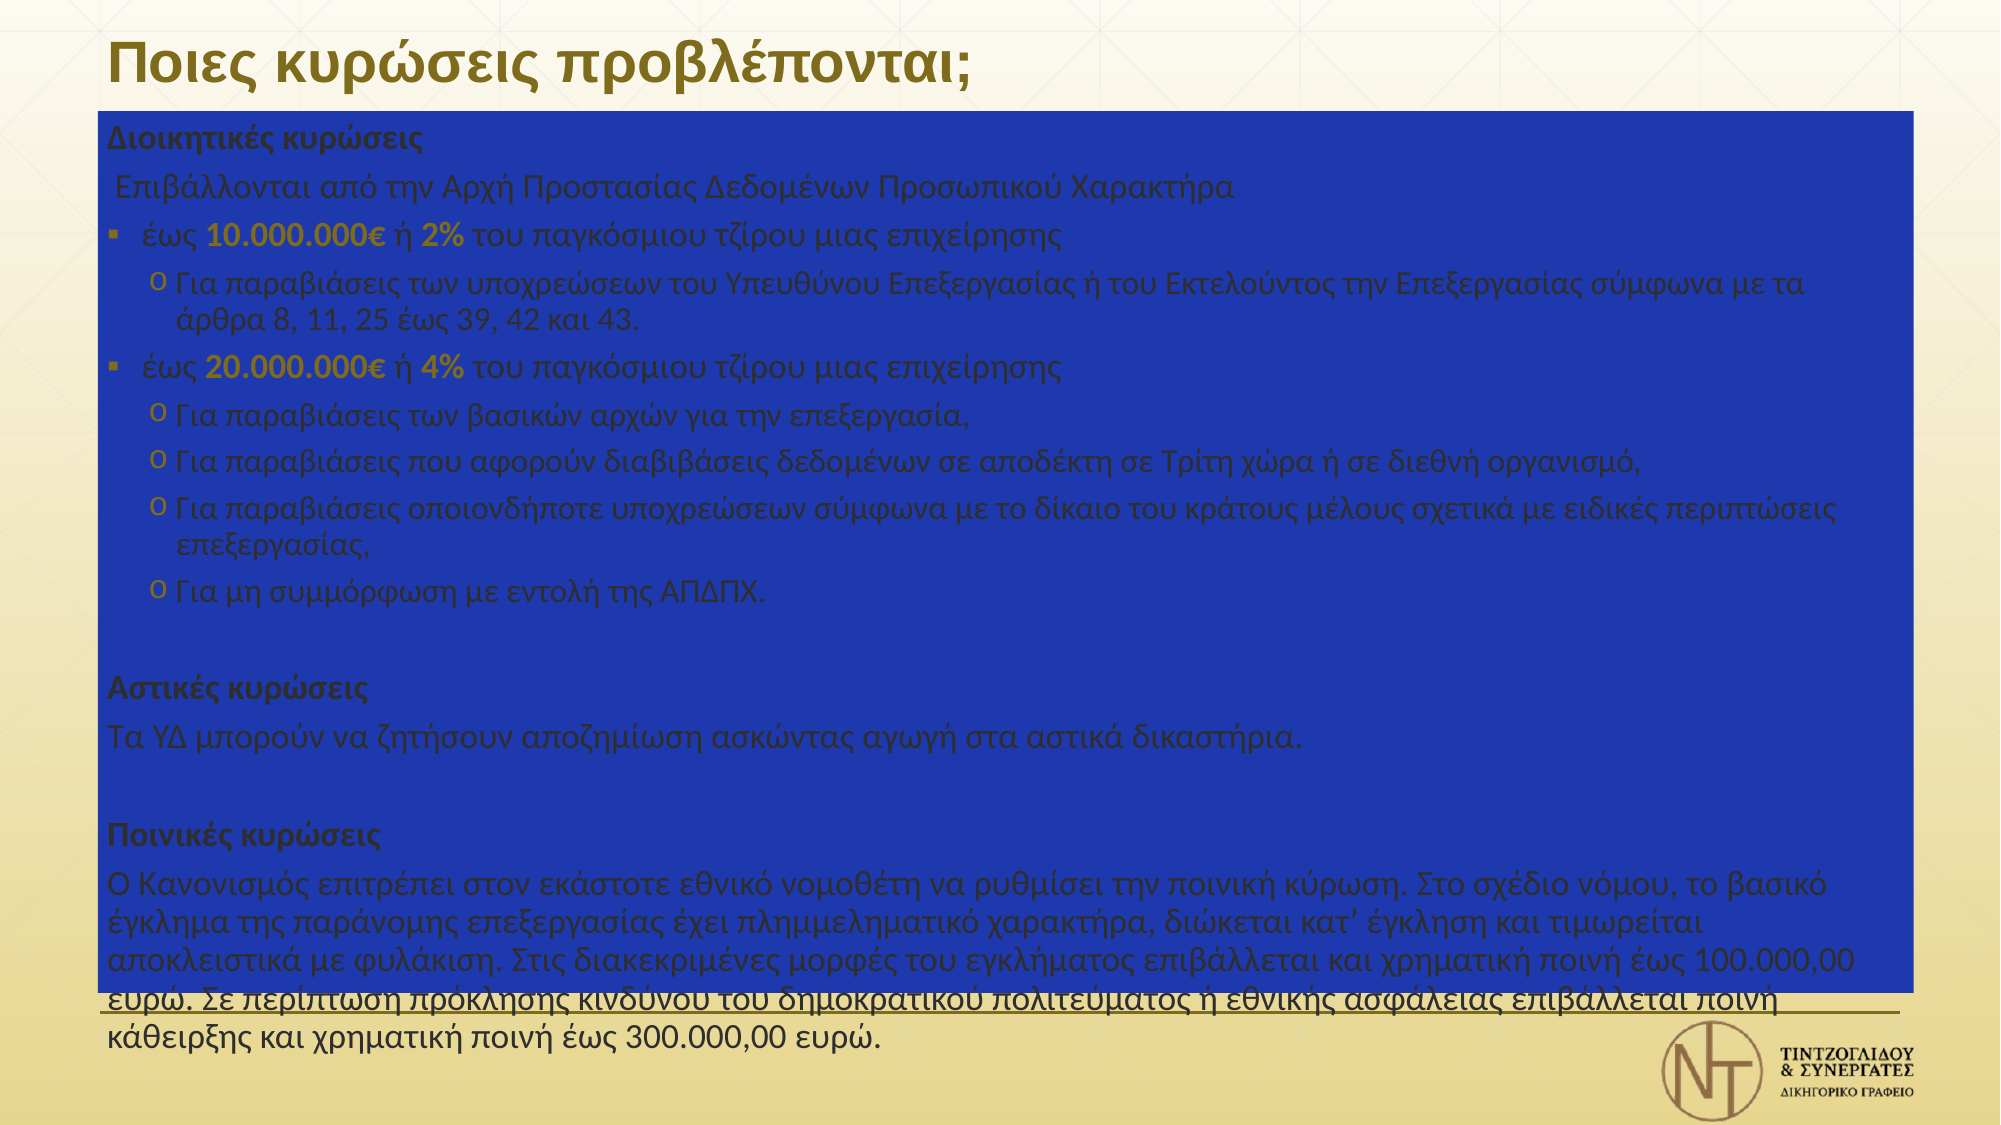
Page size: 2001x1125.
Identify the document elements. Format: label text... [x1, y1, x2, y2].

title Ποιες κυρώσεις προβλέπονται; [92, 77, 1668, 111]
text_box [1668, 110, 1915, 994]
picture [1661, 1020, 1914, 1122]
list Διοικητικές κυρώσεις Επιβάλλονται από την Αρχή Προστασίας Δεδομένων Προσωπικού Χαρακτήρα έως 10.000.000€ ή 2% του παγκόσμιου τζίρου μιας επιχείρησης Για παραβιάσεις των υποχρεώσεων του Υπευθύνου Επεξεργασίας ή του Εκτελούντος την Επεξεργασίας σύμφωνα με τα άρθρα 8, 11, 25 έως 39, 42 και 43. έως 20.000.000€ ή 4% του παγκόσμιου τζίρου μιας επιχείρησης Για παραβιάσεις των βασικών αρχών για την επεξεργασία, Για παραβιάσεις που αφορούν διαβιβάσεις δεδομένων σε αποδέκτη σε Τρίτη χώρα ή σε διεθνή οργανισμό, Για παραβιάσεις οποιονδήποτε υποχρεώσεων σύμφωνα με το δίκαιο του κράτους μέλους σχετικά με ειδικές περιπτώσεις επεξεργασίας, Για μη συμμόρφωση με εντολή της ΑΠΔΠΧ. Αστικές κυρώσεις Τα ΥΔ μπορούν να ζητήσουν αποζημίωση ασκώντας αγωγή στα αστικά δικαστήρια. Ποινικές κυρώσεις Ο Κανονισμός επιτρέπει στον εκάστοτε εθνικό νομοθέτη να ρυθμίσει την ποινική κύρωση. Στο σχέδιο νόμου, το βασικό έγκλημα της παράνομης επεξεργασίας έχει πλημμεληματικό χαρακτήρα, διώκεται κατ’ έγκληση και τιμωρείται αποκλειστικά με φυλάκιση. Στις διακεκριμένες μορφές του εγκλήματος επιβάλλεται και χρηματική ποινή έως 100.000,00 ευρώ. Σε περίπτωση πρόκλησης κινδύνου του δημοκρατικού πολιτεύματος ή εθνικής ασφάλειας επιβάλλεται ποινή κάθειρξης και χρηματική ποινή έως 300.000,00 ευρώ. [92, 111, 1908, 1070]
